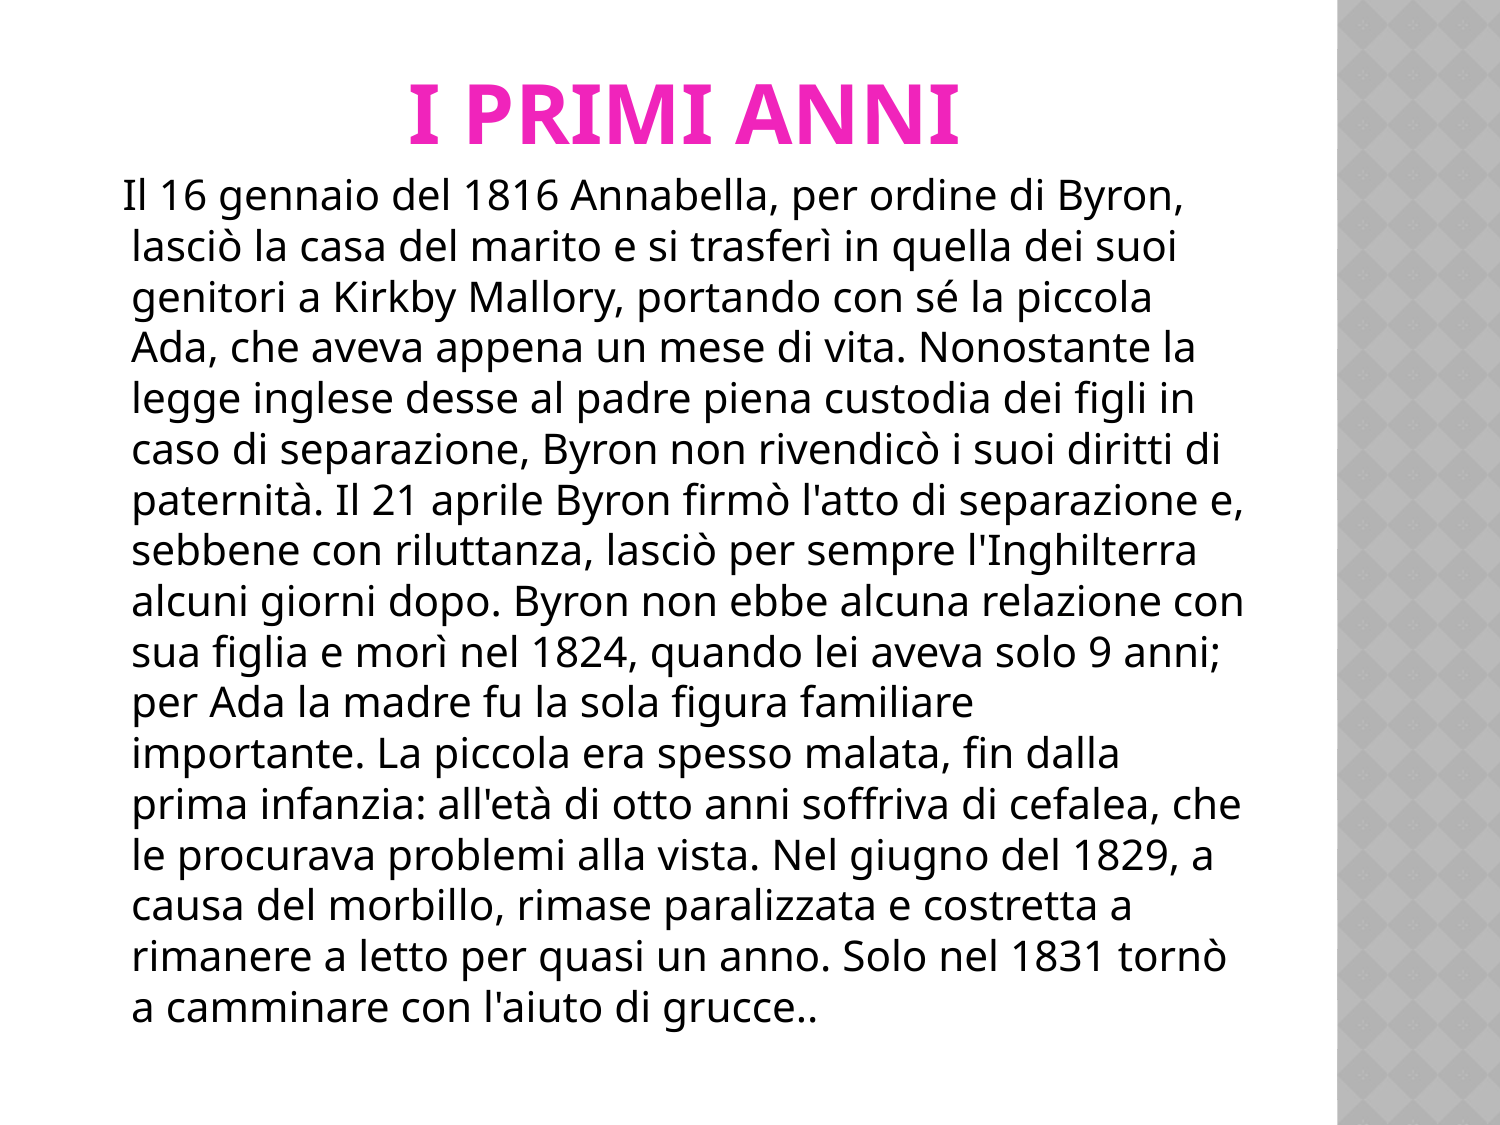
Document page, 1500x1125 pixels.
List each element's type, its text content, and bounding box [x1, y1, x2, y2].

list Il 16 gennaio del 1816 Annabella, per ordine di Byron, lasciò la casa del marito e si trasferì in quella dei suoi genitori a Kirkby Mallory, portando con sé la piccola Ada, che aveva appena un mese di vita. Nonostante la legge inglese desse al padre piena custodia dei figli in caso di separazione, Byron non rivendicò i suoi diritti di paternità. Il 21 aprile Byron firmò l'atto di separazione e, sebbene con riluttanza, lasciò per sempre l'Inghilterra alcuni giorni dopo. Byron non ebbe alcuna relazione con sua figlia e morì nel 1824, quando lei aveva solo 9 anni; per Ada la madre fu la sola figura familiare importante. La piccola era spesso malata, fin dalla prima infanzia: all'età di otto anni soffriva di cefalea, che le procurava problemi alla vista. Nel giugno del 1829, a causa del morbillo, rimase paralizzata e costretta a rimanere a letto per quasi un anno. Solo nel 1831 tornò a camminare con l'aiuto di grucce.. [75, 160, 1263, 1059]
title I primi anni [75, 0, 1263, 160]
